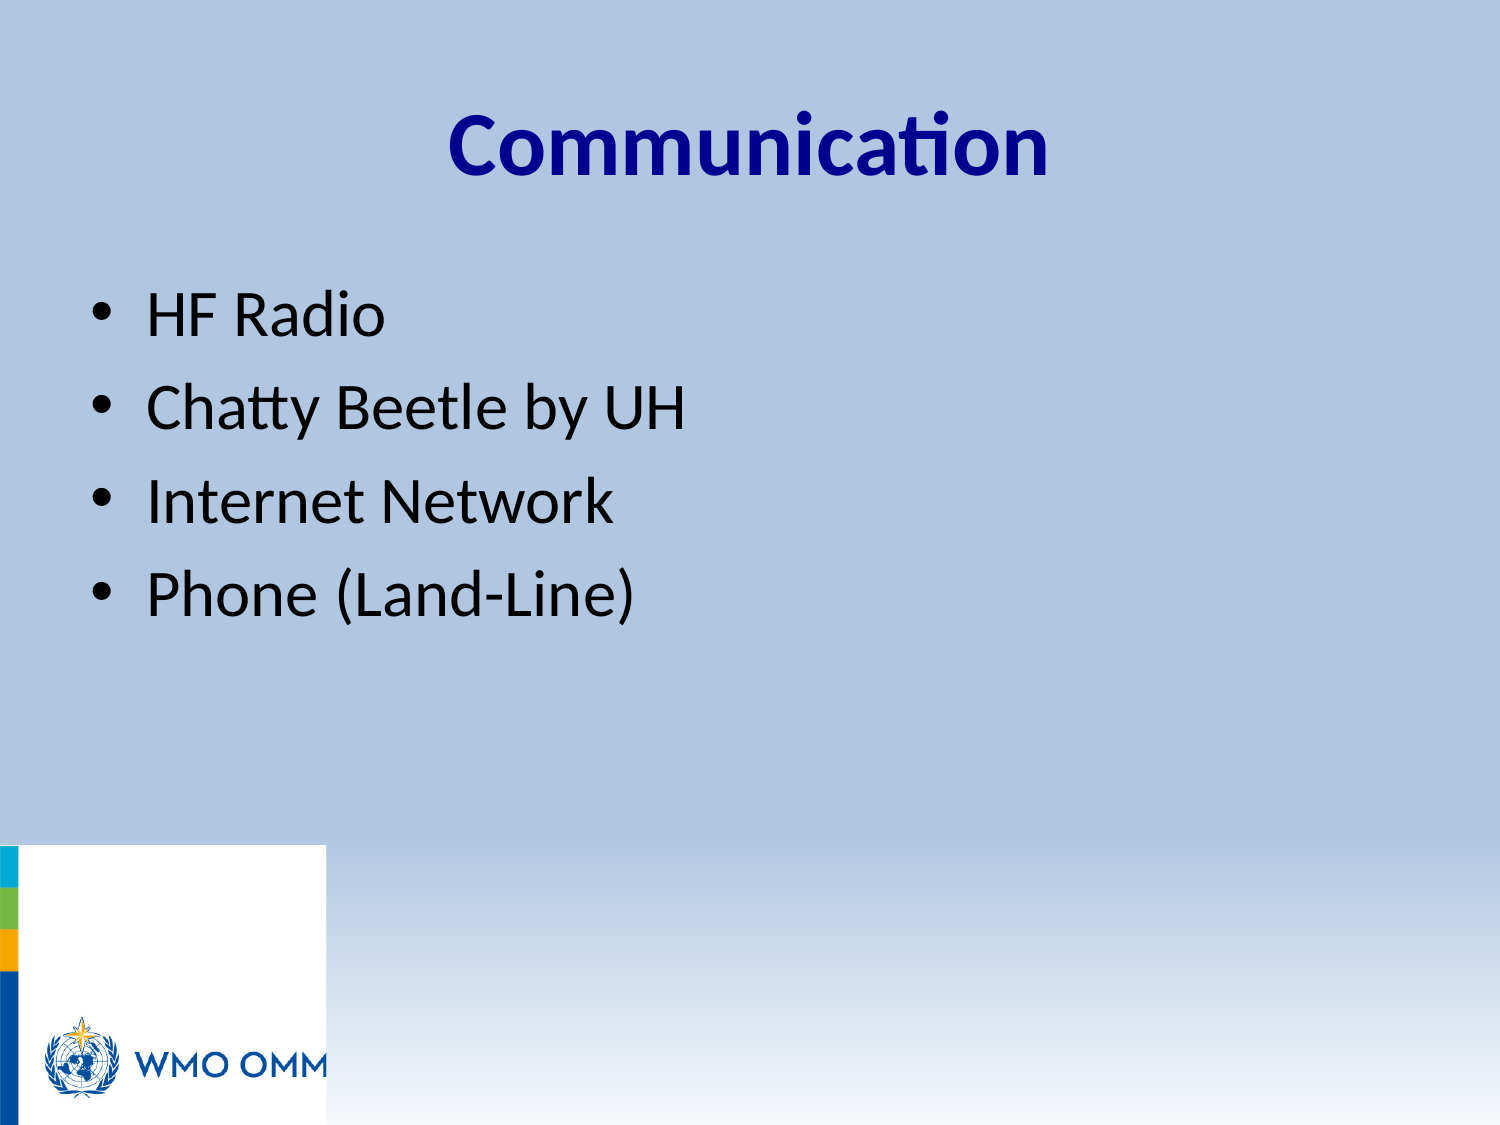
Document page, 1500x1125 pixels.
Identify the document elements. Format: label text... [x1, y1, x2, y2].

picture [0, 845, 327, 1125]
title Communication [75, 45, 1425, 233]
list HF Radio Chatty Beetle by UH Internet Network Phone (Land-Line) [75, 262, 1425, 1005]
